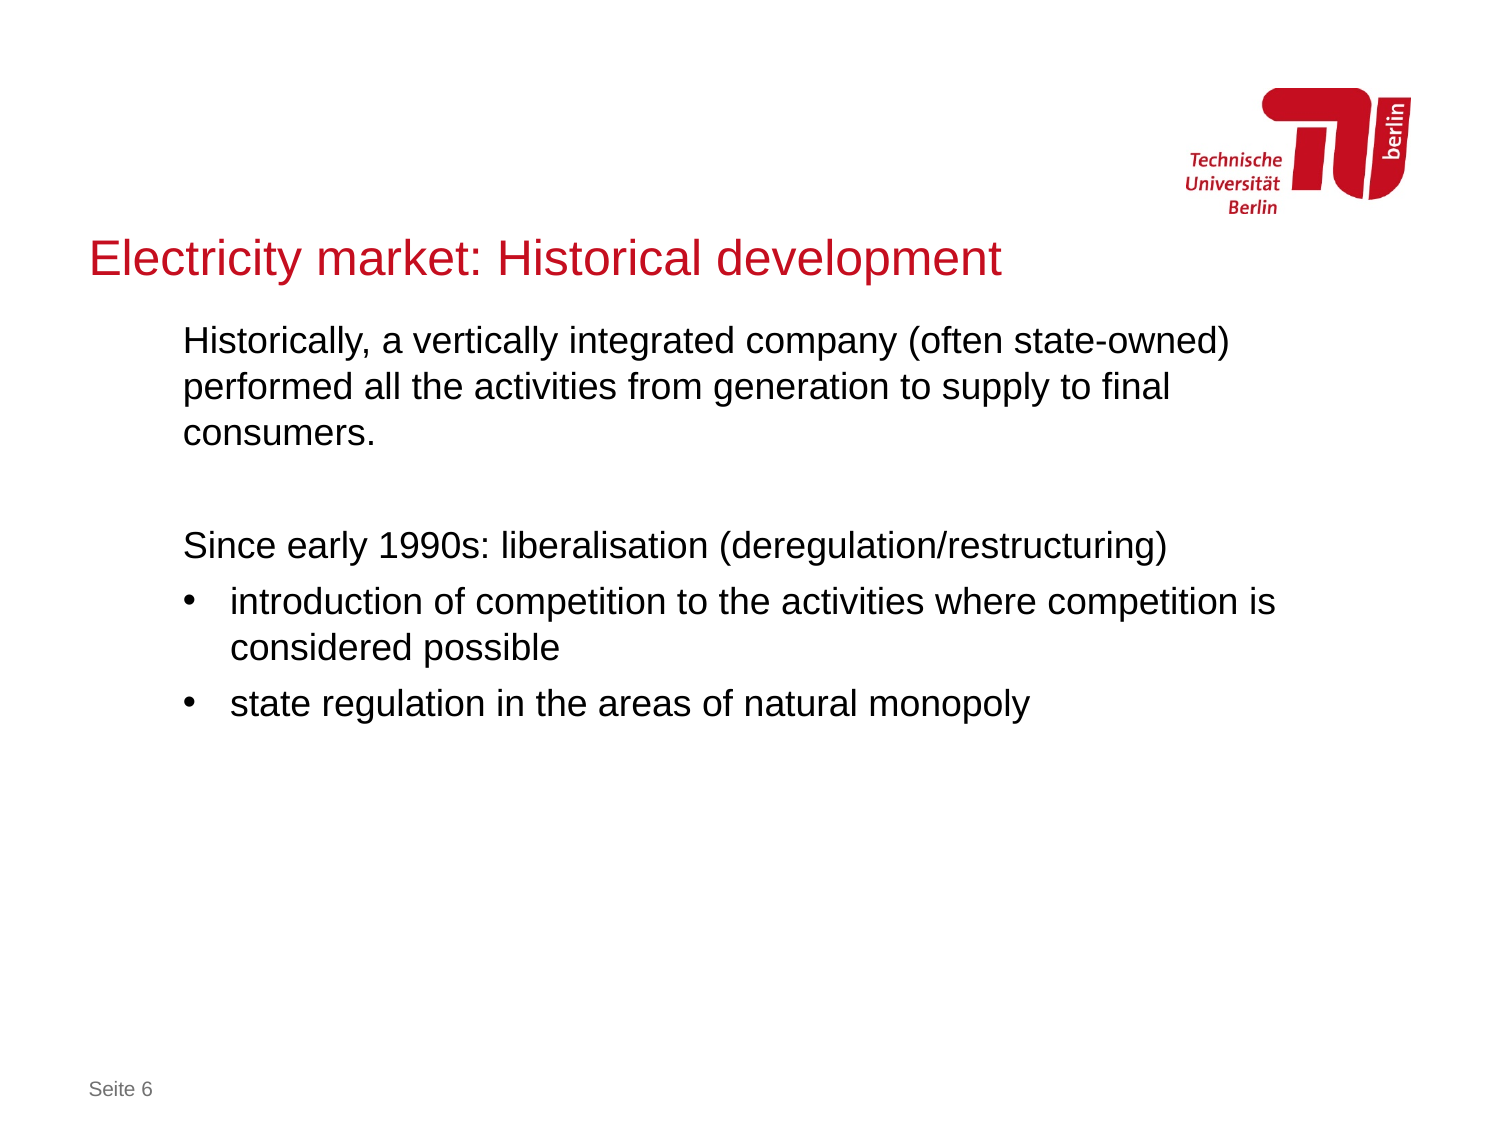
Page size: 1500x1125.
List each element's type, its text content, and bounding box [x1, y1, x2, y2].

slide_number Seite 6 [88, 1075, 1176, 1101]
list Historically, a vertically integrated company (often state-owned) performed all the activities from generation to supply to final consumers. Since early 1990s: liberalisation (deregulation/restructuring) introduction of competition to the activities where competition is considered possible state regulation in the areas of natural monopoly [183, 315, 1294, 983]
picture [1186, 88, 1411, 214]
title Electricity market: Historical development [88, 226, 1411, 286]
